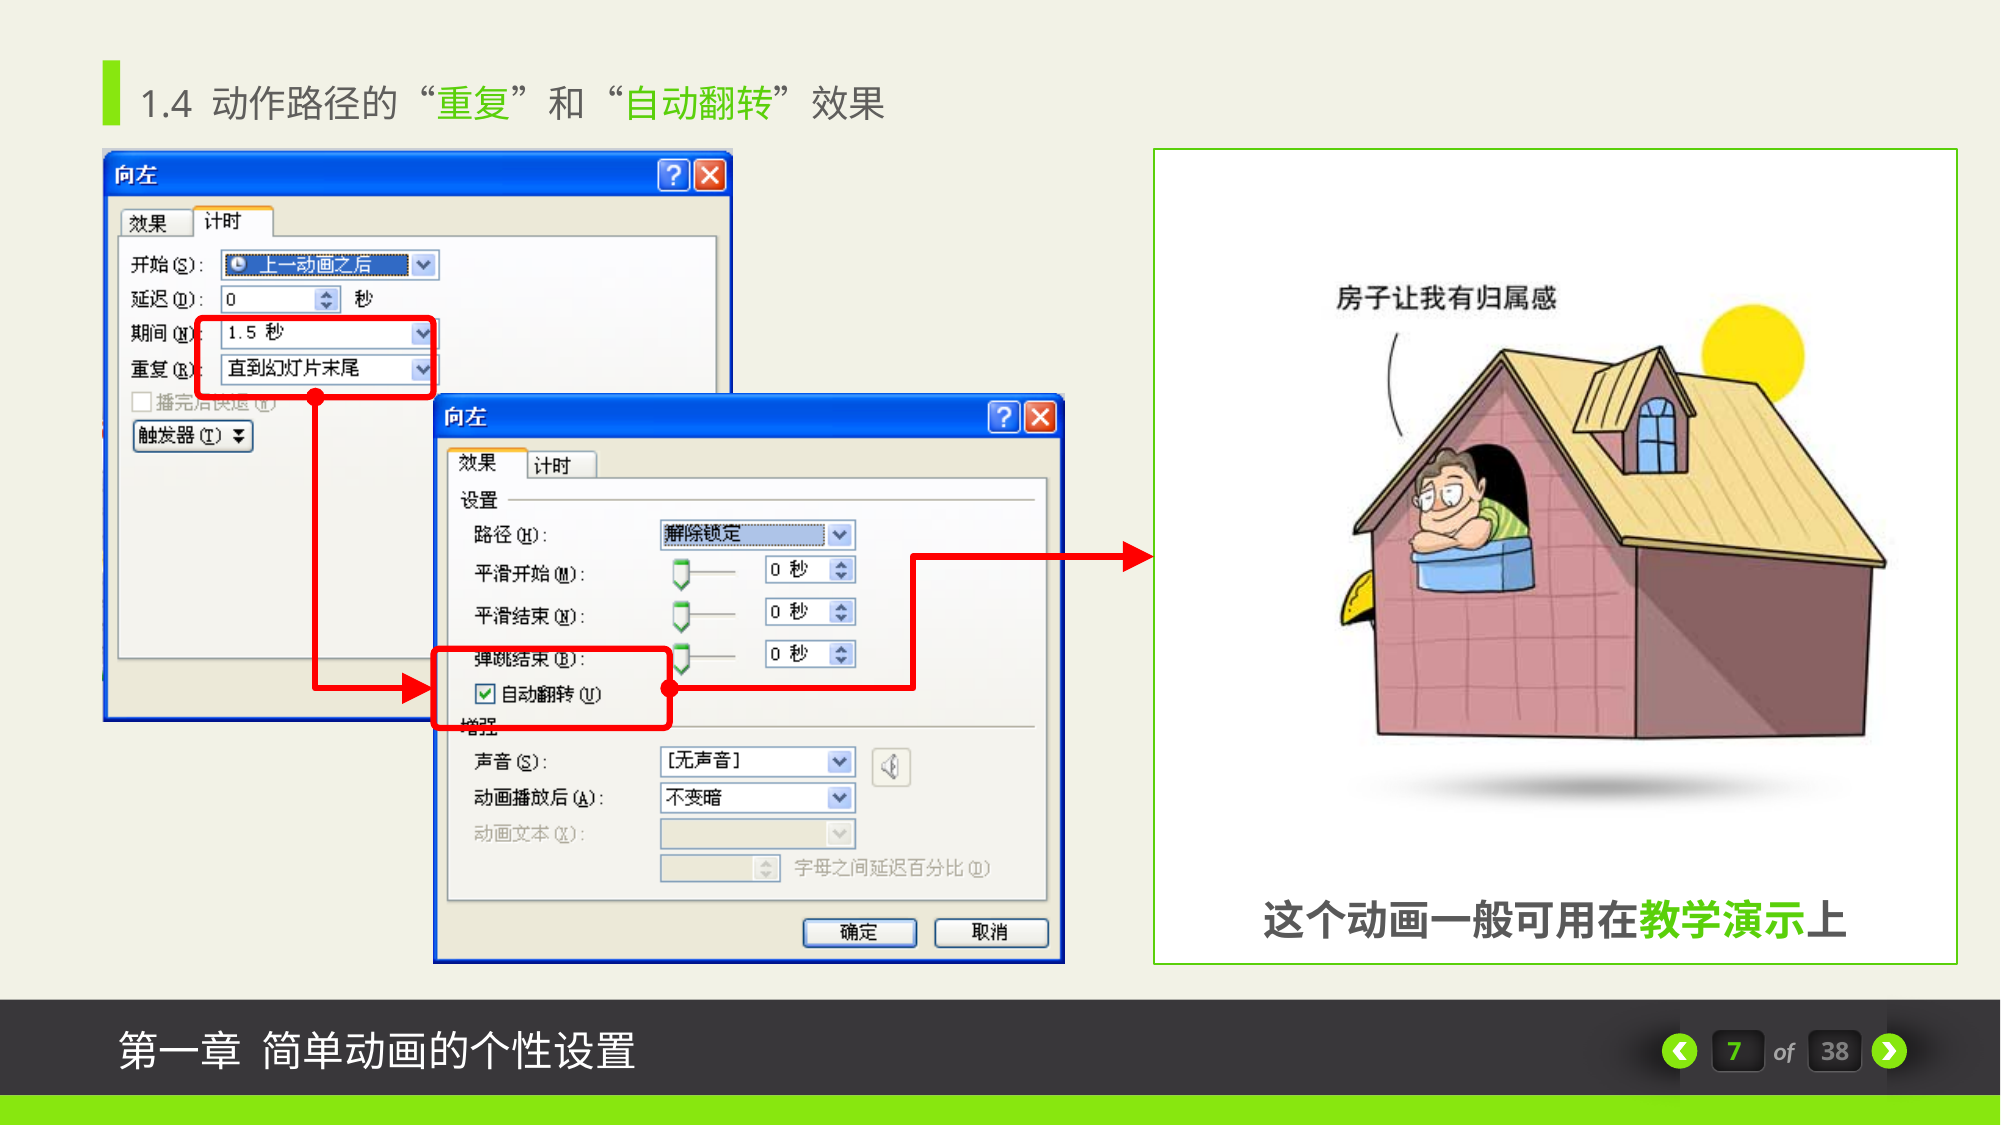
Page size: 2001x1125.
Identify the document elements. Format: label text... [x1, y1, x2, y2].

picture [1567, 992, 1693, 1110]
text_box 1.4 动作路径的“重复”和“自动翻转”效果 [124, 58, 1060, 132]
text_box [1285, 219, 1911, 820]
picture [433, 689, 1065, 964]
picture [1709, 1026, 1769, 1076]
text_box [102, 60, 121, 126]
text_box [1153, 148, 1958, 965]
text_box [669, 556, 1155, 689]
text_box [197, 317, 670, 728]
picture [1805, 1026, 1866, 1076]
text_box 这个动画一般可用在教学演示上 [1177, 886, 1934, 952]
picture [102, 148, 1065, 722]
picture [1875, 991, 2001, 1111]
